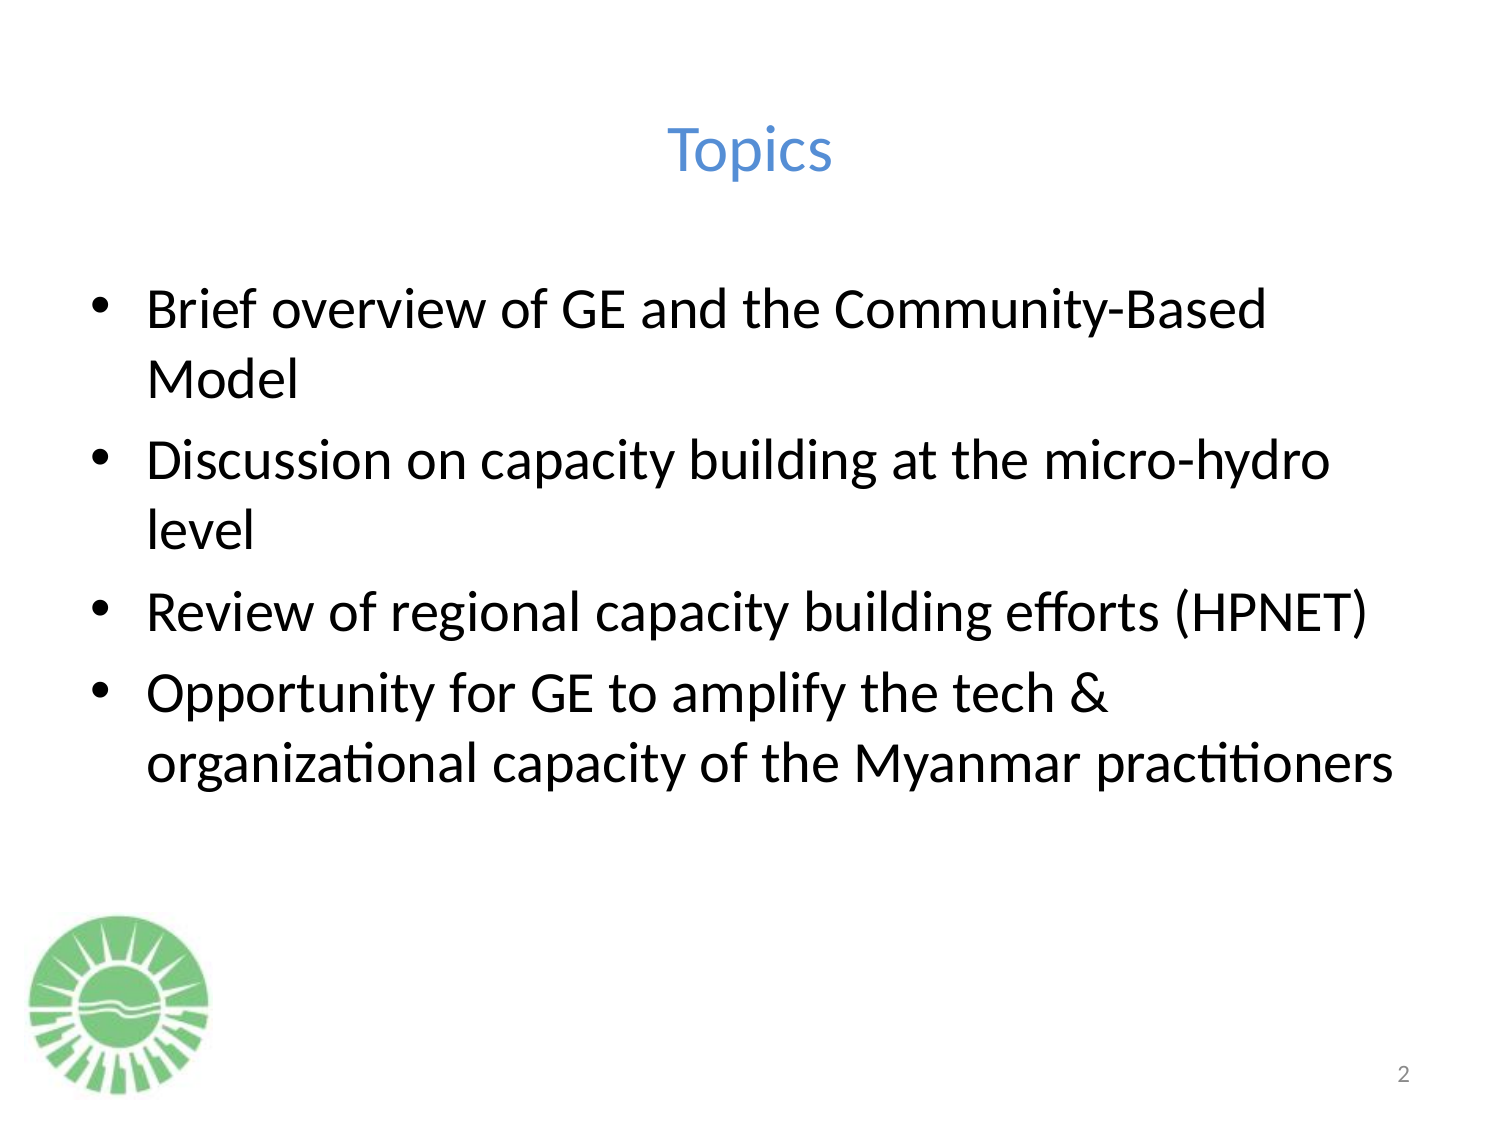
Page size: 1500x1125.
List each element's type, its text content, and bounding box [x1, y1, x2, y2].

list Brief overview of GE and the Community-Based Model Discussion on capacity building at the micro-hydro level Review of regional capacity building efforts (HPNET) Opportunity for GE to amplify the tech & organizational capacity of the Myanmar practitioners [75, 262, 1425, 1005]
text_box Topics [0, 97, 1500, 193]
slide_number 2 [1074, 1042, 1425, 1103]
picture [24, 912, 213, 1101]
